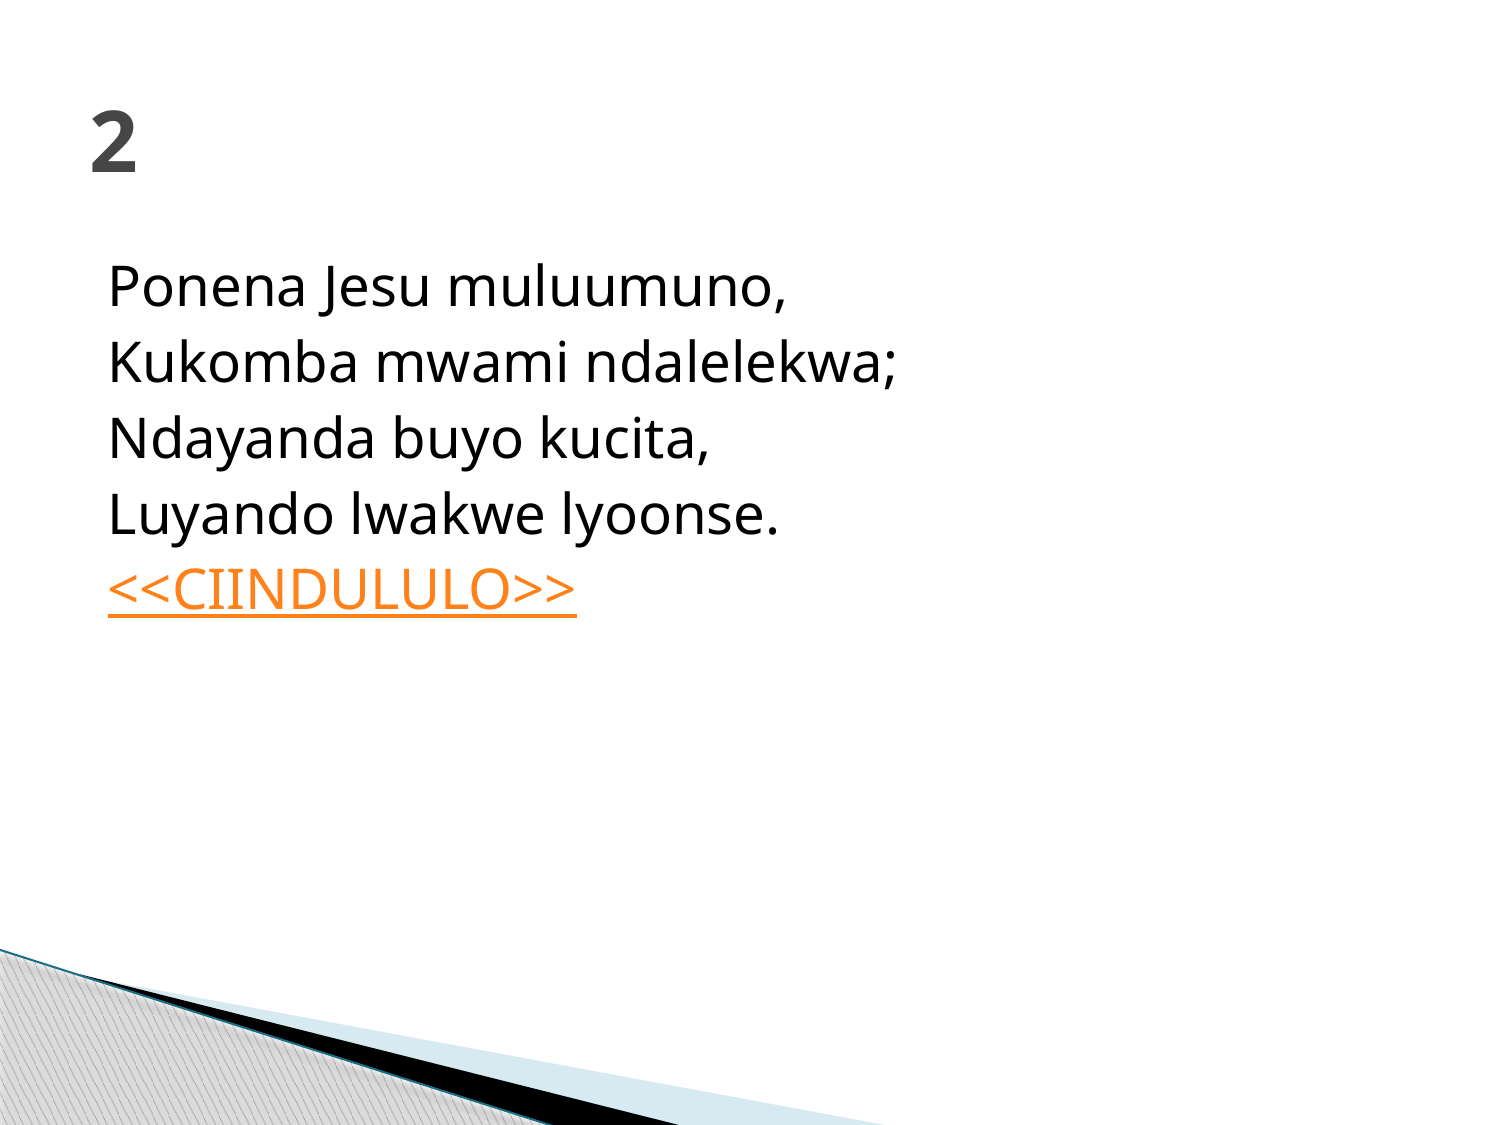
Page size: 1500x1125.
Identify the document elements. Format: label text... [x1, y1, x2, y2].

title 2 [75, 45, 1425, 233]
list Ponena Jesu muluumuno, Kukomba mwami ndalelekwa; Ndayanda buyo kucita, Luyando lwakwe lyoonse. <<CIINDULULO>> [75, 243, 1425, 986]
